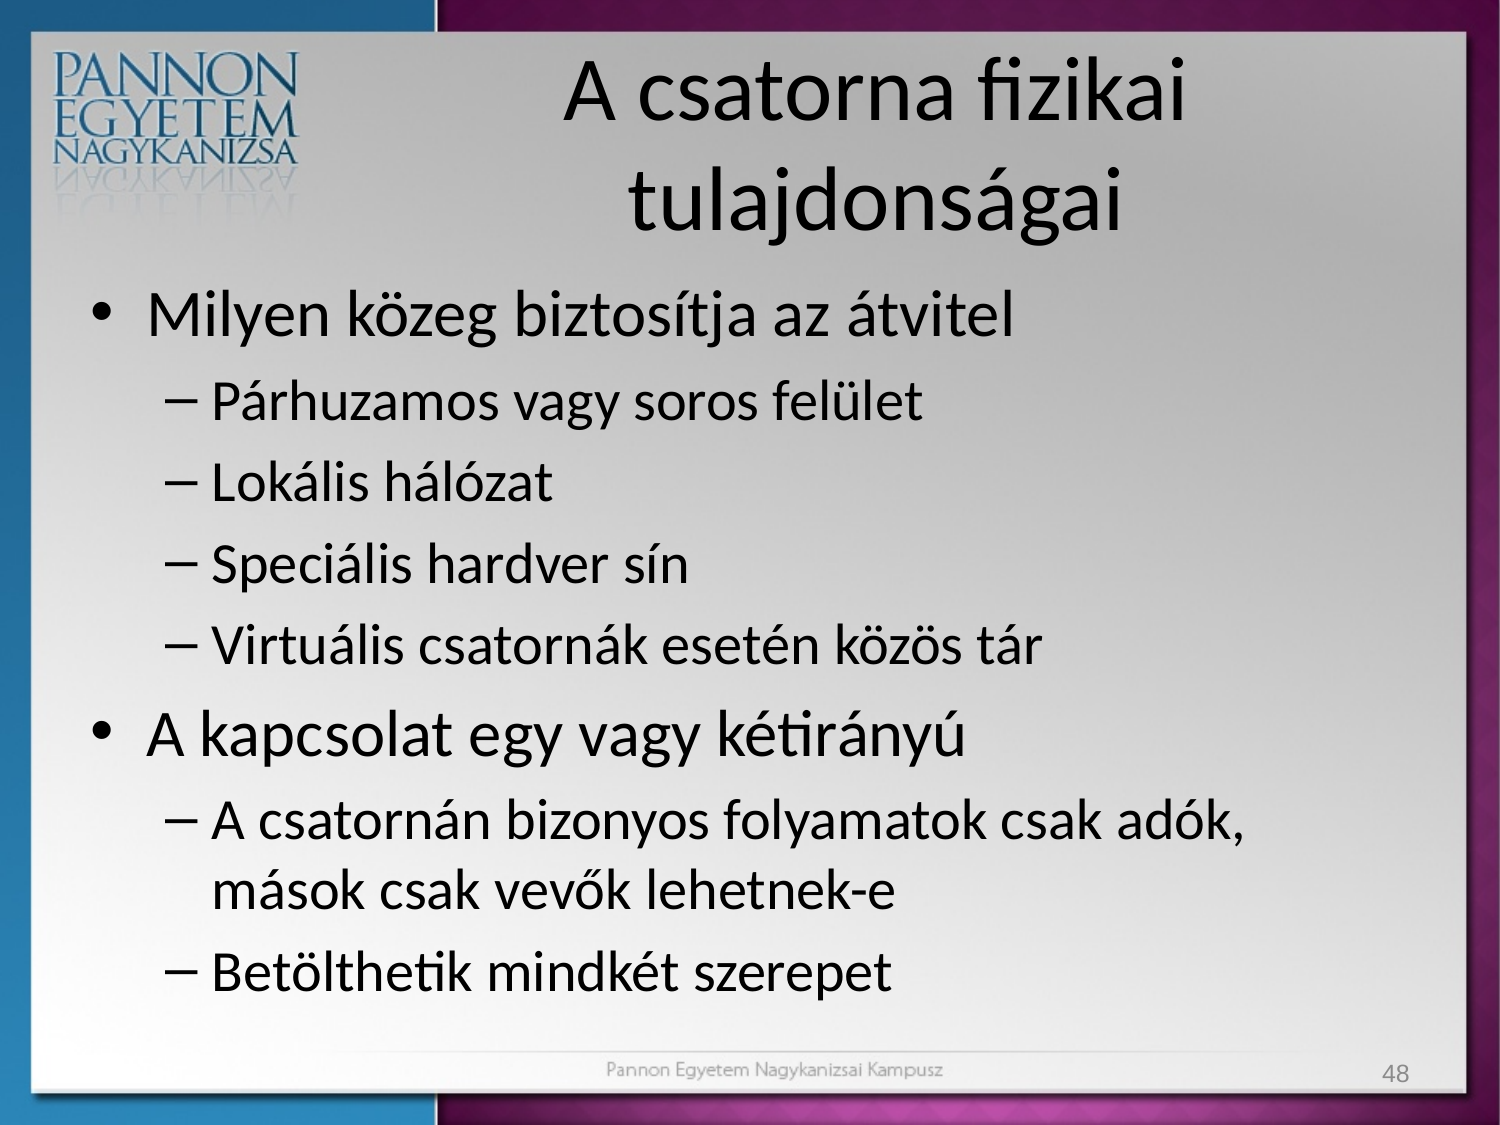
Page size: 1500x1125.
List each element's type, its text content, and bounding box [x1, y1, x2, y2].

list Milyen közeg biztosítja az átvitel Párhuzamos vagy soros felület Lokális hálózat Speciális hardver sín Virtuális csatornák esetén közös tár A kapcsolat egy vagy kétirányú A csatornán bizonyos folyamatok csak adók, mások csak vevők lehetnek-e Betölthetik mindkét szerepet [75, 262, 1425, 1038]
picture [0, 0, 1500, 1125]
slide_number 48 [1074, 1042, 1425, 1103]
title A csatorna fizikai tulajdonságai [328, 45, 1425, 233]
